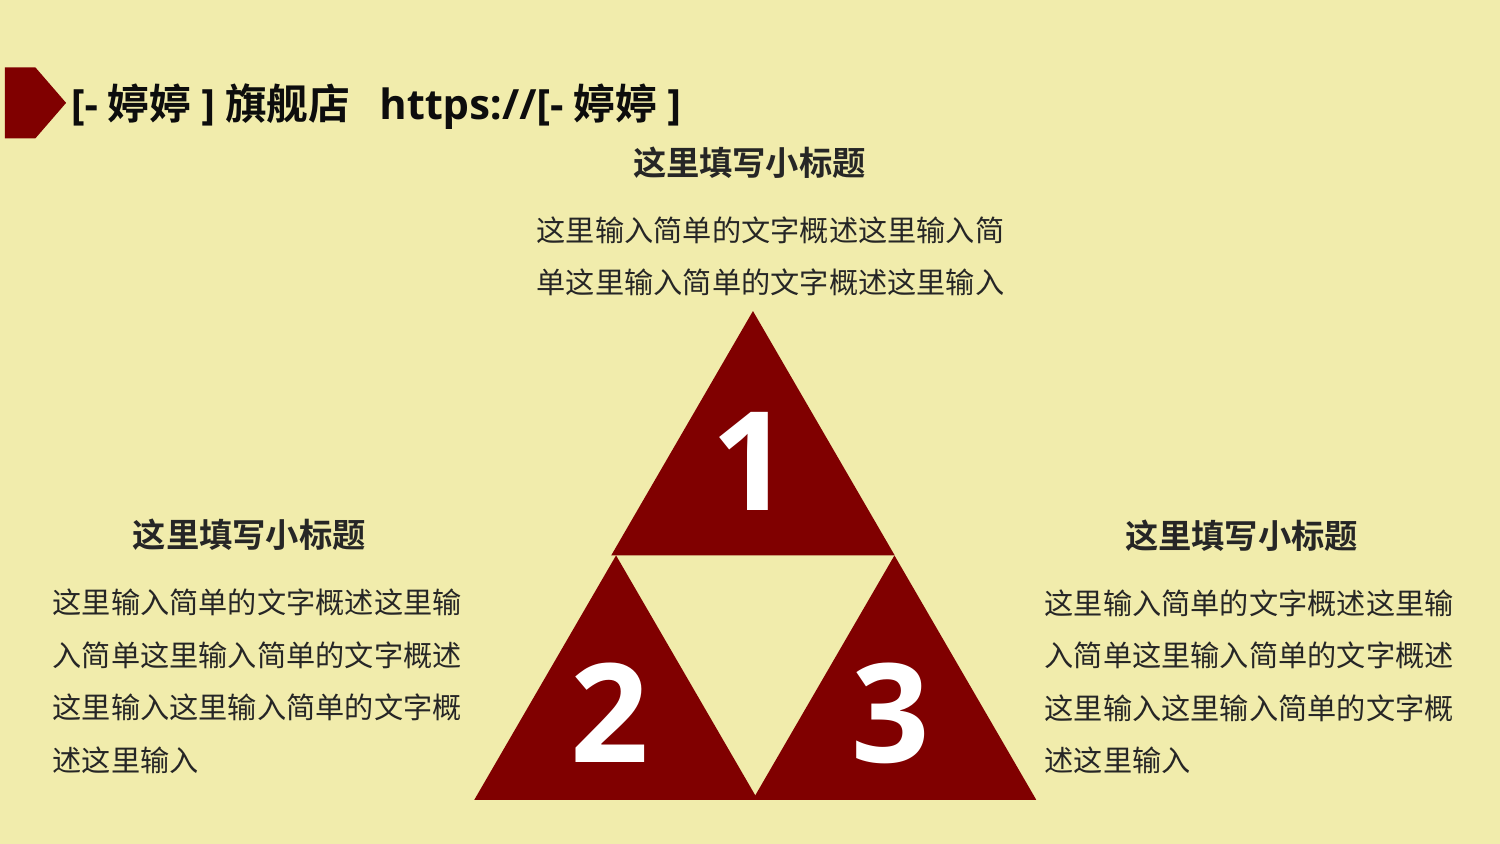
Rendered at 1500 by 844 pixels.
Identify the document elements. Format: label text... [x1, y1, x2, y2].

text_box 这里输入简单的文字概述这里输入简单这里输入简单的文字概述这里输入这里输入简单的文字概述这里输入 [32, 557, 491, 787]
text_box [609, 396, 897, 558]
text_box [719, 310, 787, 365]
text_box [-婷婷]旗舰店 https://[-婷婷] [55, 70, 696, 135]
text_box [855, 553, 934, 618]
text_box [2, 65, 55, 141]
text_box 2 [555, 618, 664, 798]
text_box 这里输入简单的文字概述这里输入简单这里输入简单的文字概述这里输入 [516, 184, 1027, 310]
text_box [577, 553, 655, 618]
text_box 这里输入简单的文字概述这里输入简单这里输入简单的文字概述这里输入这里输入简单的文字概述这里输入 [1024, 557, 1483, 788]
text_box 1 [696, 365, 805, 546]
text_box 3 [836, 618, 945, 798]
text_box [750, 638, 1039, 802]
text_box 这里填写小标题 [112, 511, 475, 565]
text_box [472, 633, 755, 802]
text_box 这里填写小标题 [613, 139, 918, 193]
text_box 这里填写小标题 [1105, 511, 1467, 566]
